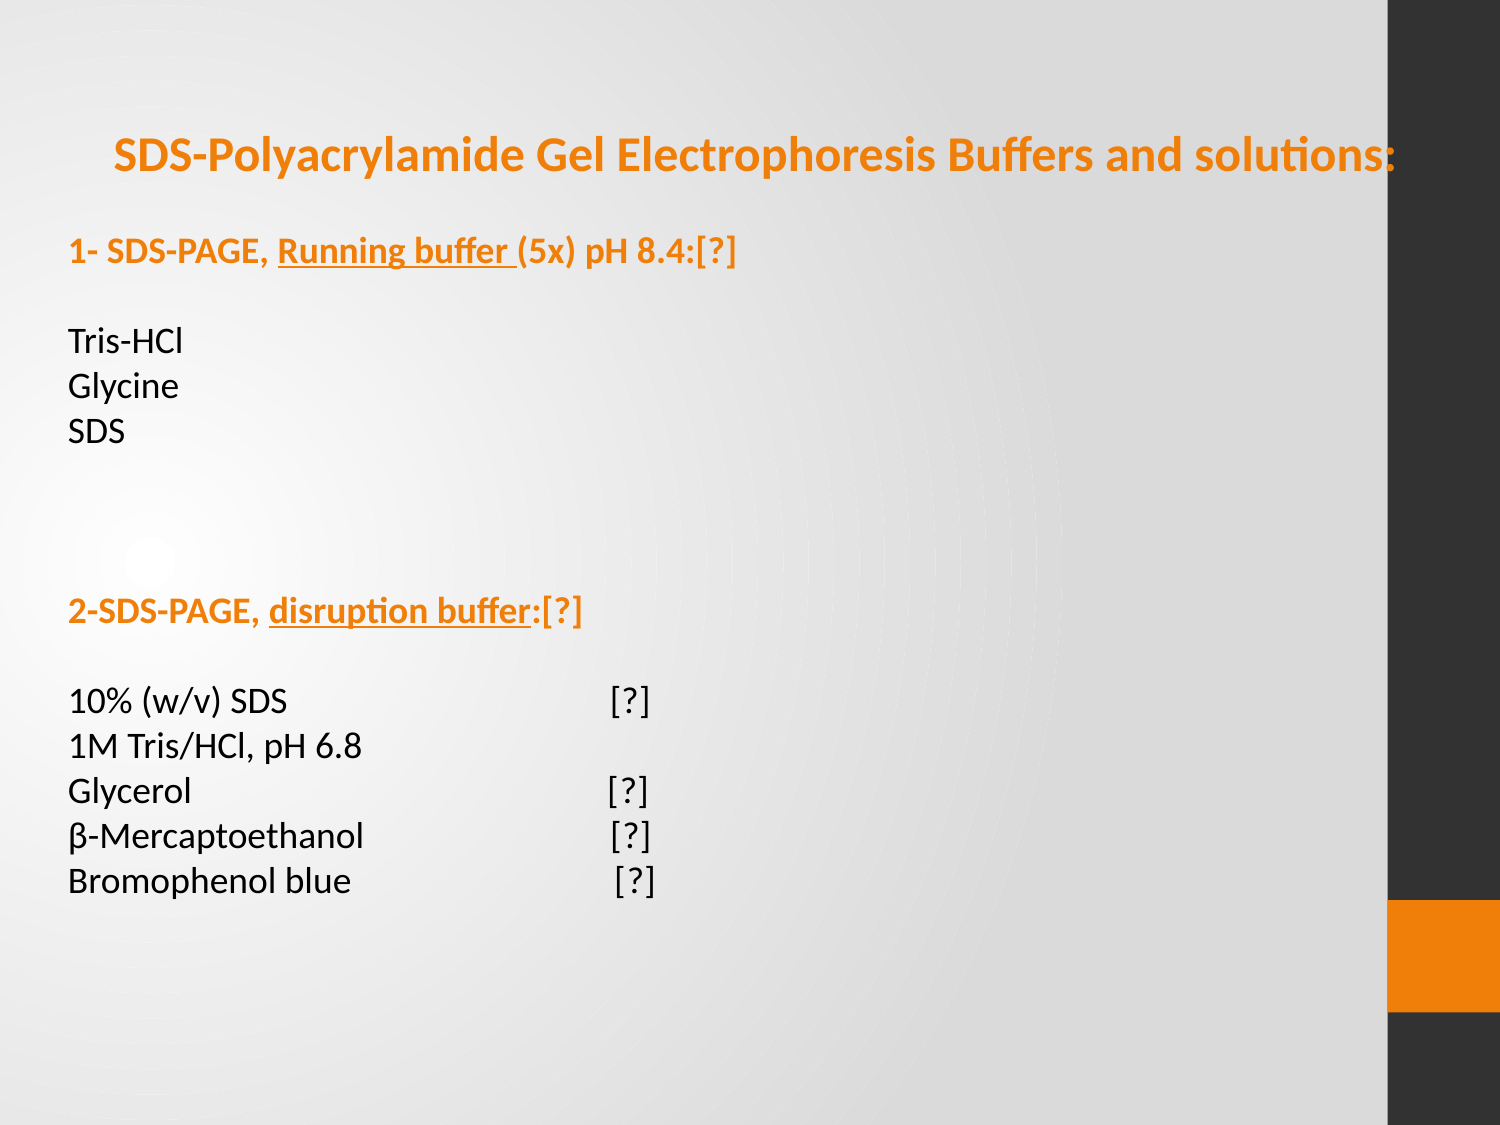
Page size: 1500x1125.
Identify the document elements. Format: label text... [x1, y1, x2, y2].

text_box SDS-Polyacrylamide Gel Electrophoresis Buffers and solutions: 1- SDS-PAGE, Running buffer (5x) pH 8.4:[?] Tris-HCl Glycine SDS 2-SDS-PAGE, disruption buffer:[?] 10% (w/v) SDS [?] 1M Tris/HCl, pH 6.8 Glycerol [?] β-Mercaptoethanol [?] Bromophenol blue [?] [53, 113, 1459, 999]
